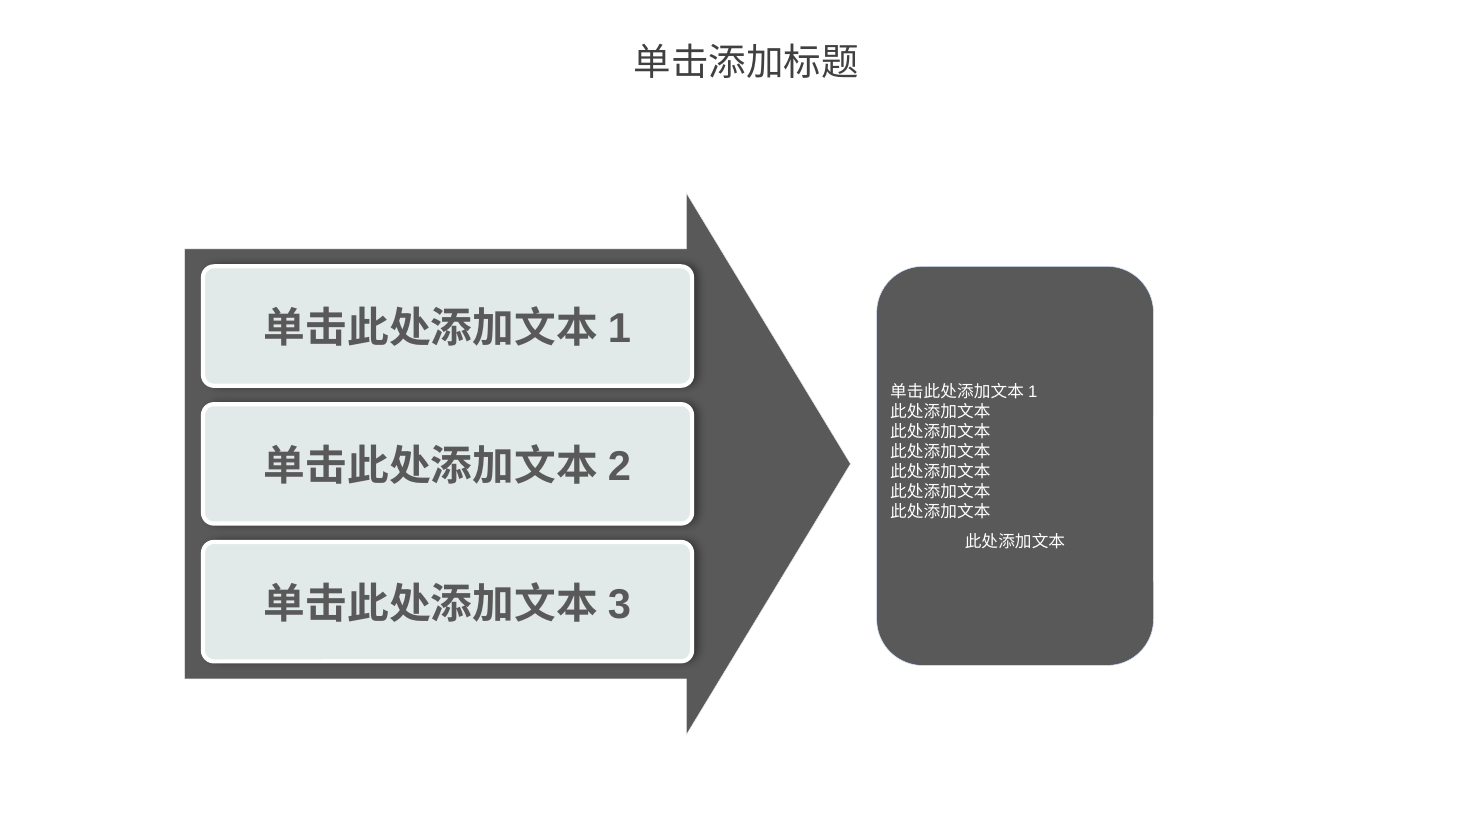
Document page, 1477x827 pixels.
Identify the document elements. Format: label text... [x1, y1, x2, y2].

text_box 单击此处添加文本1 此处添加文本 此处添加文本 此处添加文本 此处添加文本 此处添加文本 此处添加文本 此处添加文本 [876, 266, 1154, 666]
text_box 单击此处添加文本1 [202, 266, 693, 386]
text_box 单击添加标题 [633, 38, 859, 84]
text_box 单击此处添加文本3 [202, 541, 693, 662]
text_box 单击此处添加文本2 [202, 404, 693, 524]
text_box [184, 192, 851, 735]
